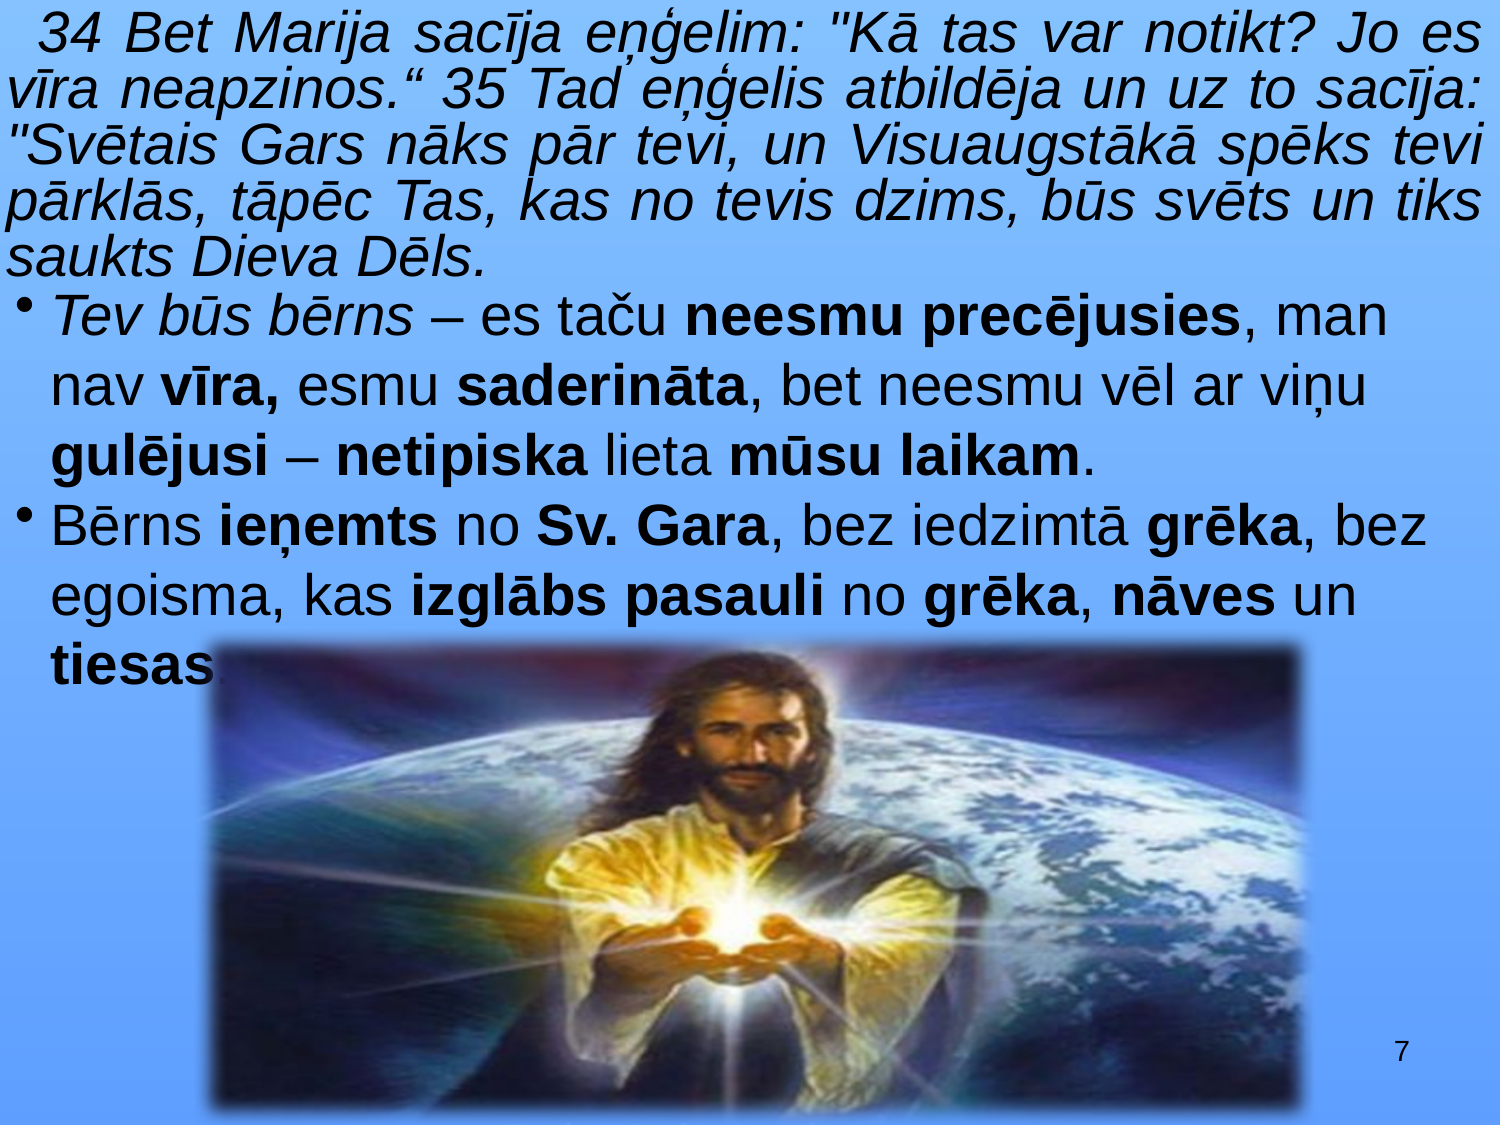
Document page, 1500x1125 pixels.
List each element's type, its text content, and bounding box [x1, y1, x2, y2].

list 34 Bet Marija sacīja eņģelim: "Kā tas var notikt? Jo es vīra neapzinos.“ 35 Tad eņģelis atbildēja un uz to sacīja: "Svētais Gars nāks pār tevi, un Visuaugstākā spēks tevi pārklās, tāpēc Tas, kas no tevis dzims, būs svēts un tiks saukts Dieva Dēls. [0, 0, 1500, 256]
text_box Tev būs bērns – es taču neesmu precējusies, man nav vīra, esmu saderināta, bet neesmu vēl ar viņu gulējusi – netipiska lieta mūsu laikam. Bērns ieņemts no Sv. Gara, bez iedzimtā grēka, bez egoisma, kas izglābs pasauli no grēka, nāves un tiesas. [0, 269, 1500, 705]
picture [194, 628, 1318, 1125]
slide_number 7 [1323, 1024, 1426, 1103]
